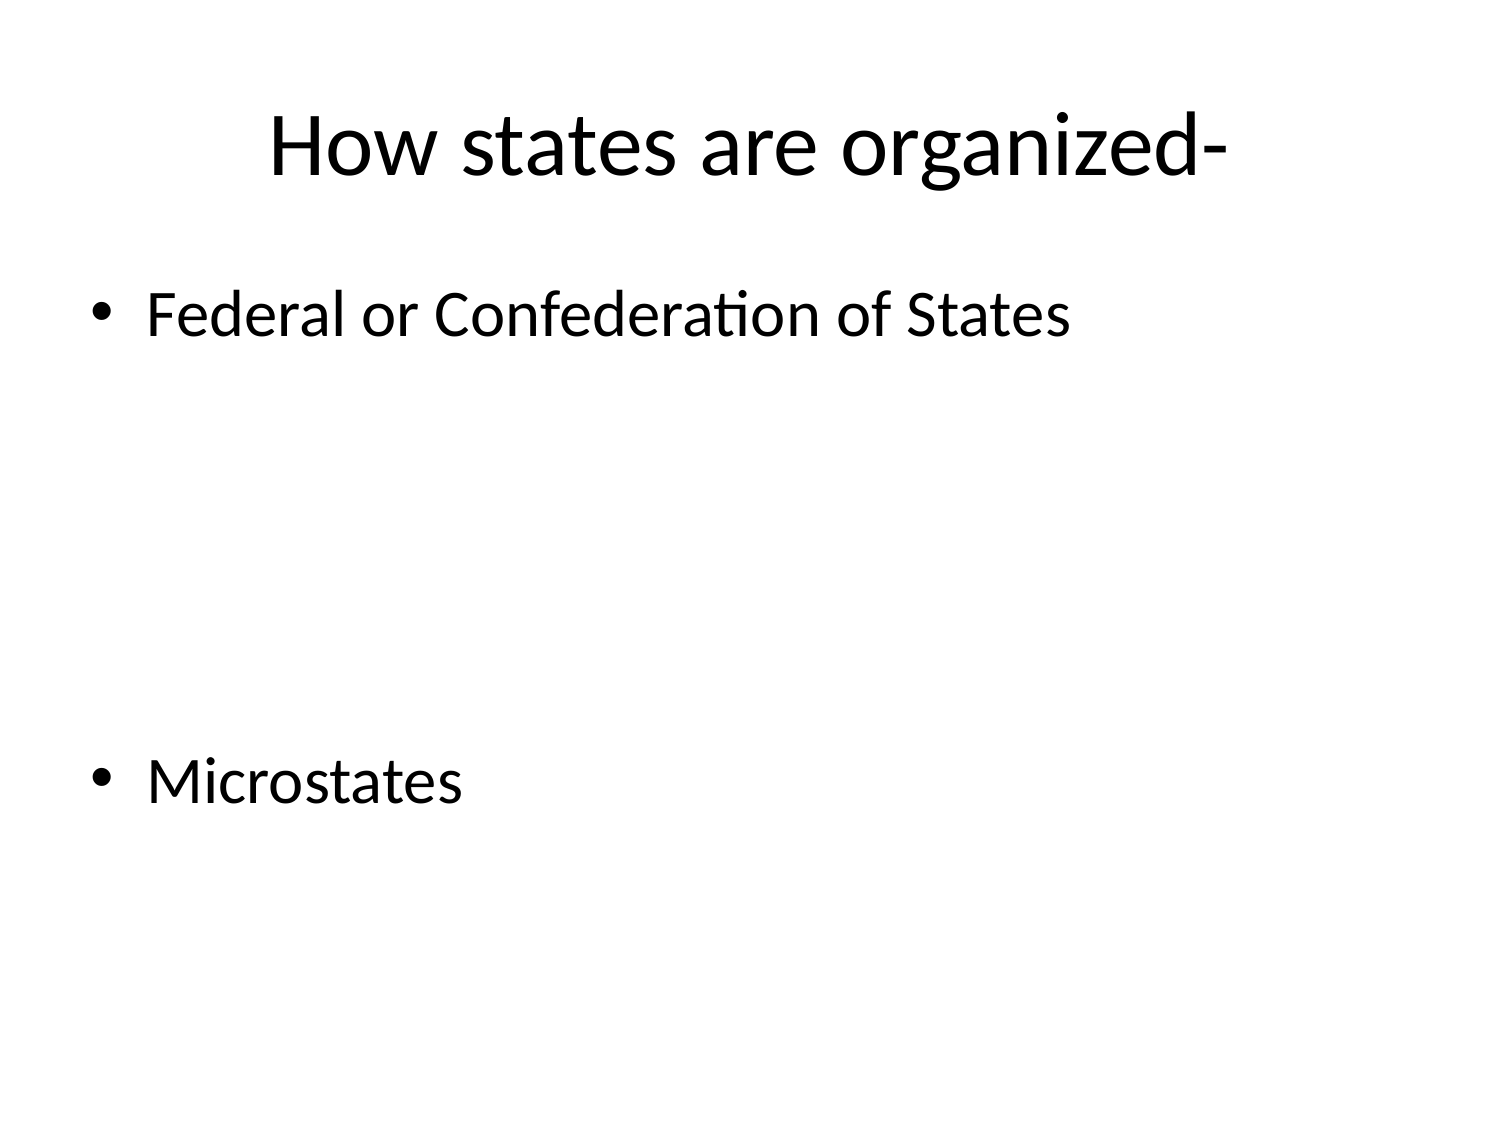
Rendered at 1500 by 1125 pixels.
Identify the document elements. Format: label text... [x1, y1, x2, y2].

title How states are organized- [75, 45, 1425, 233]
list Federal or Confederation of States Microstates [75, 262, 1425, 1005]
